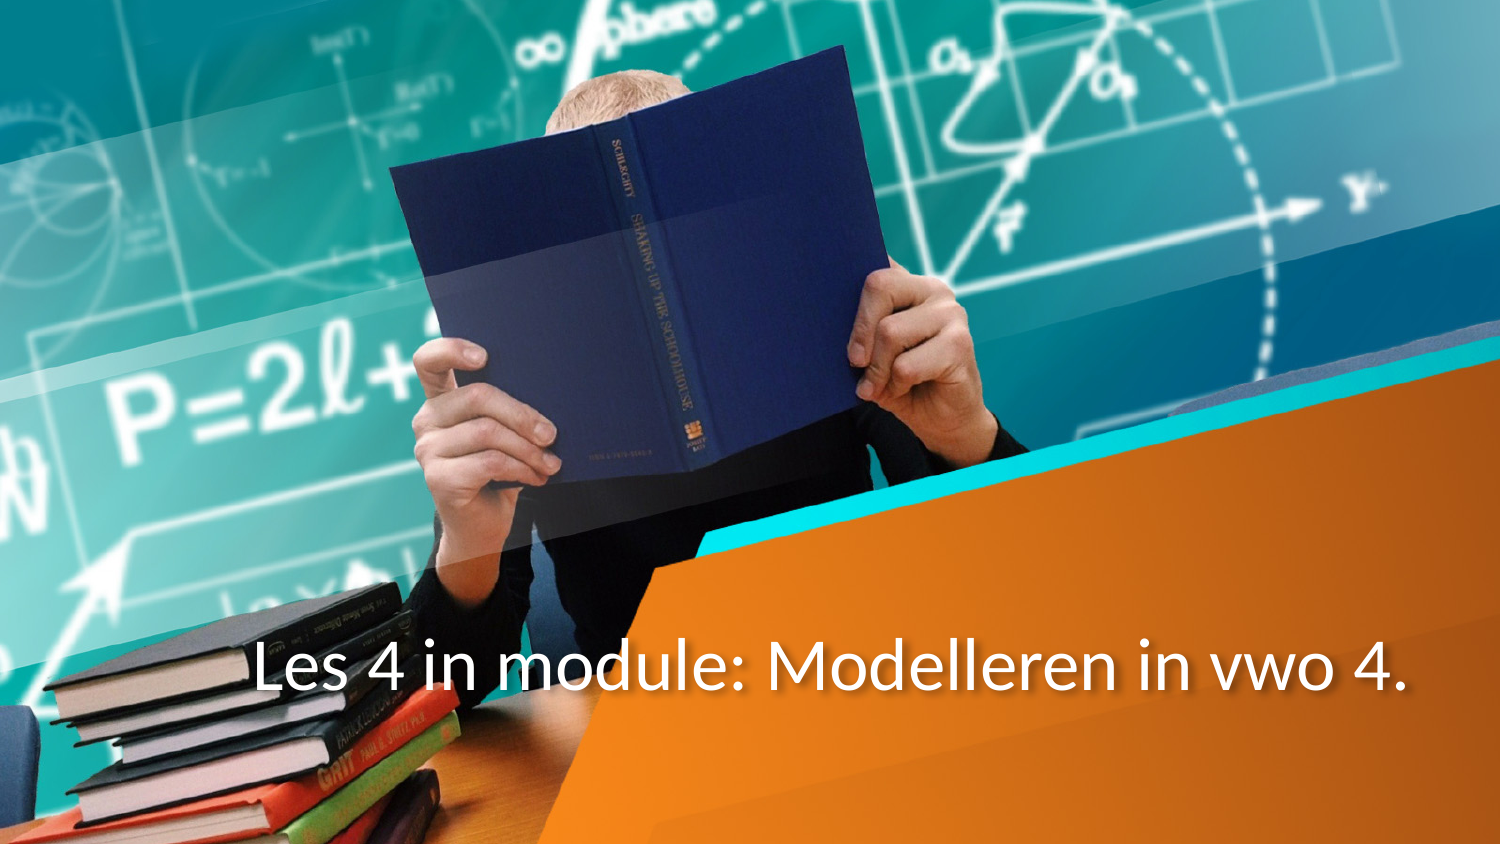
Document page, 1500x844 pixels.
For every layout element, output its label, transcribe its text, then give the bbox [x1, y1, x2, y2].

picture [0, 0, 1500, 844]
title Les 4 in module: Modelleren in vwo 4. [98, 547, 1427, 775]
